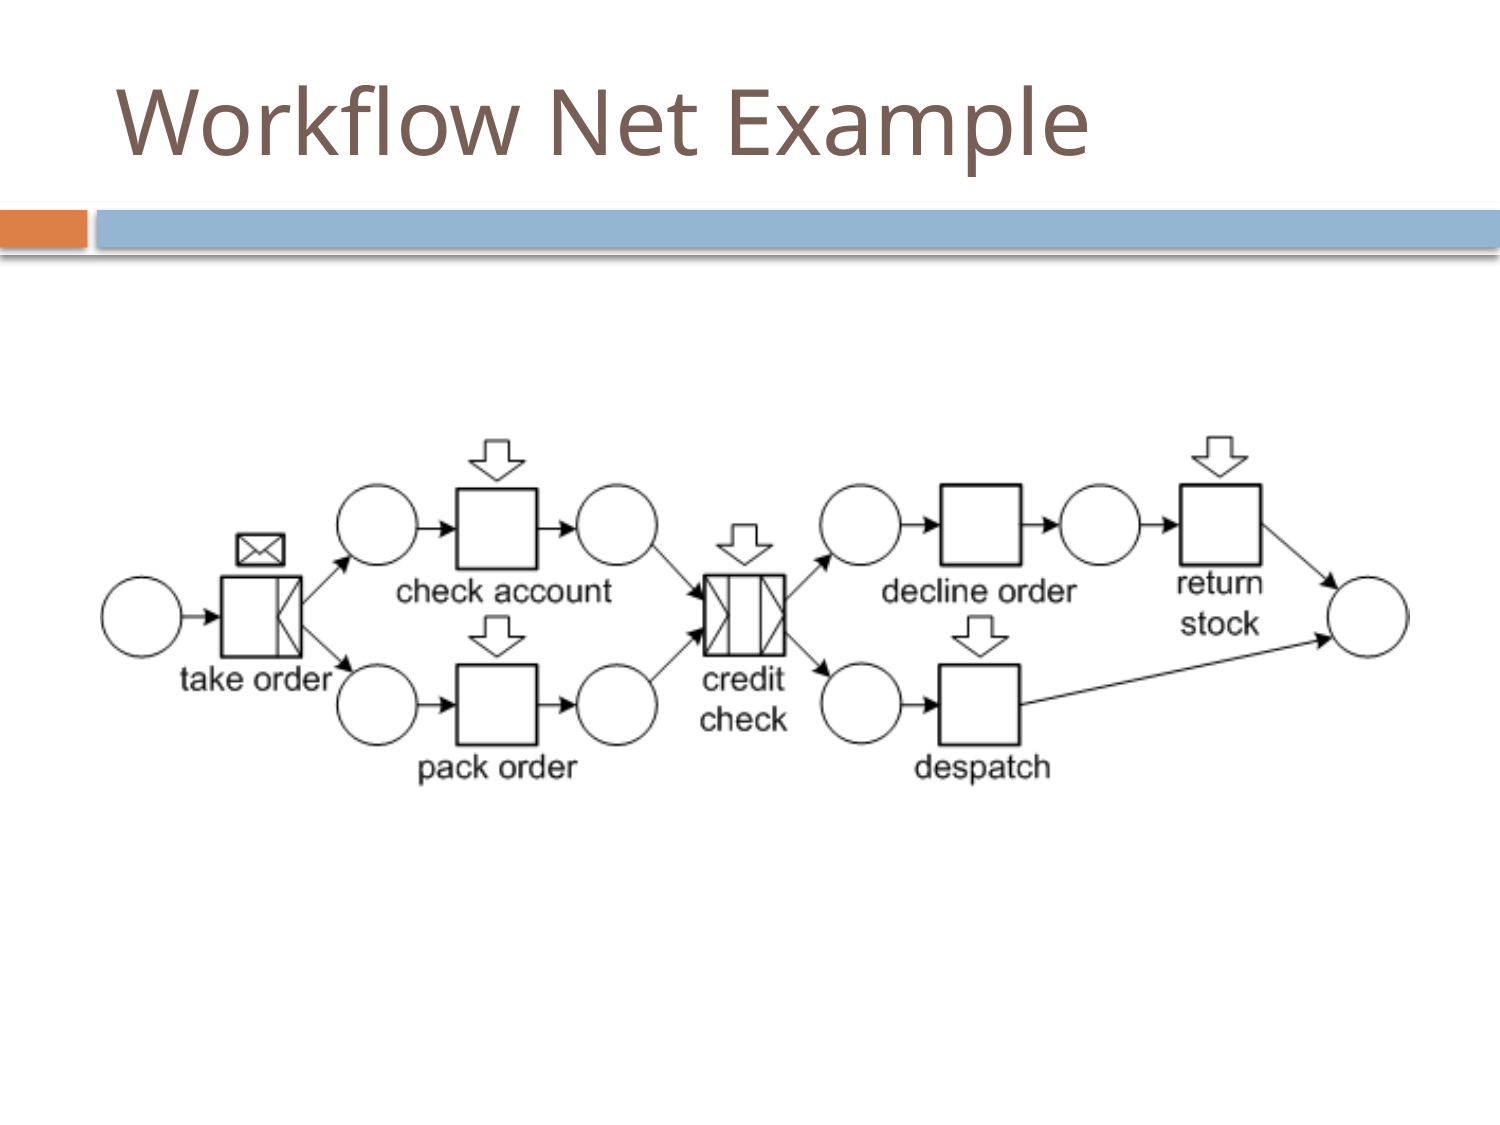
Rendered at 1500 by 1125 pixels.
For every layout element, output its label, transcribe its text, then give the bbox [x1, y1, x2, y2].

title Workflow Net Example [100, 37, 1438, 200]
picture [100, 434, 1410, 791]
